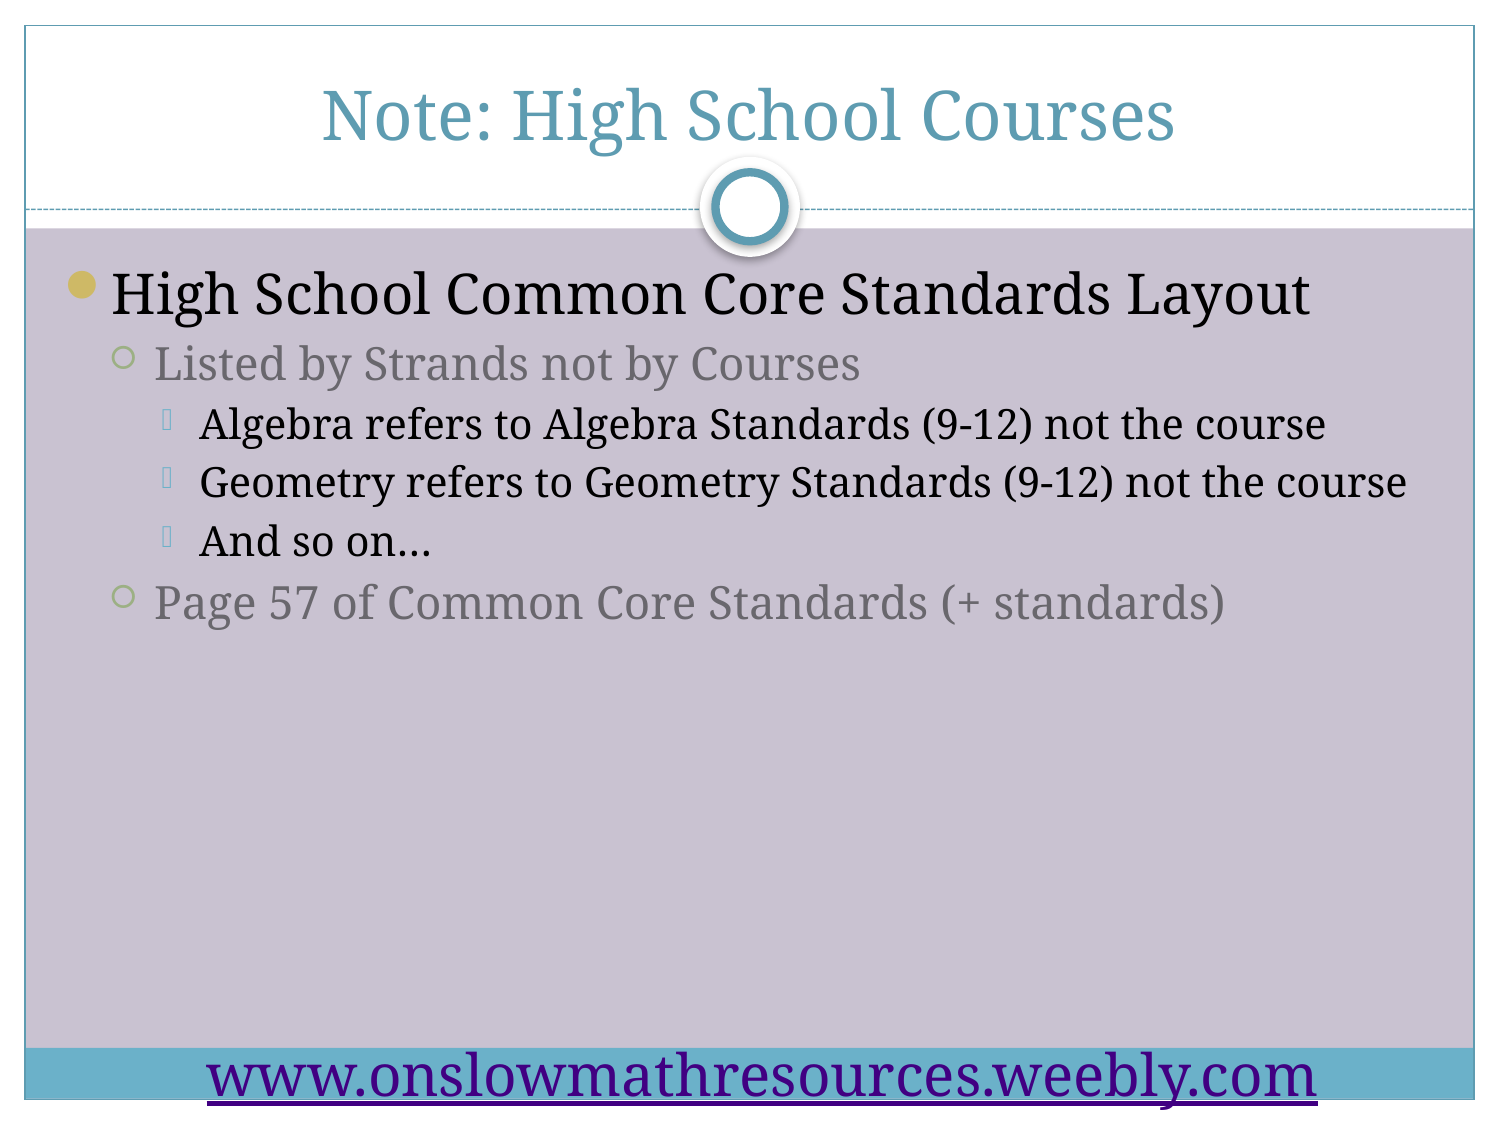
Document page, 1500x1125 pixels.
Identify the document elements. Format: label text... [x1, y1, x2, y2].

text_box www.onslowmathresources.weebly.com [112, 1031, 1413, 1125]
title Note: High School Courses [49, 37, 1450, 162]
list High School Common Core Standards Layout Listed by Strands not by Courses Algebra refers to Algebra Standards (9-12) not the course Geometry refers to Geometry Standards (9-12) not the course And so on… Page 57 of Common Core Standards (+ standards) [49, 250, 1445, 1001]
